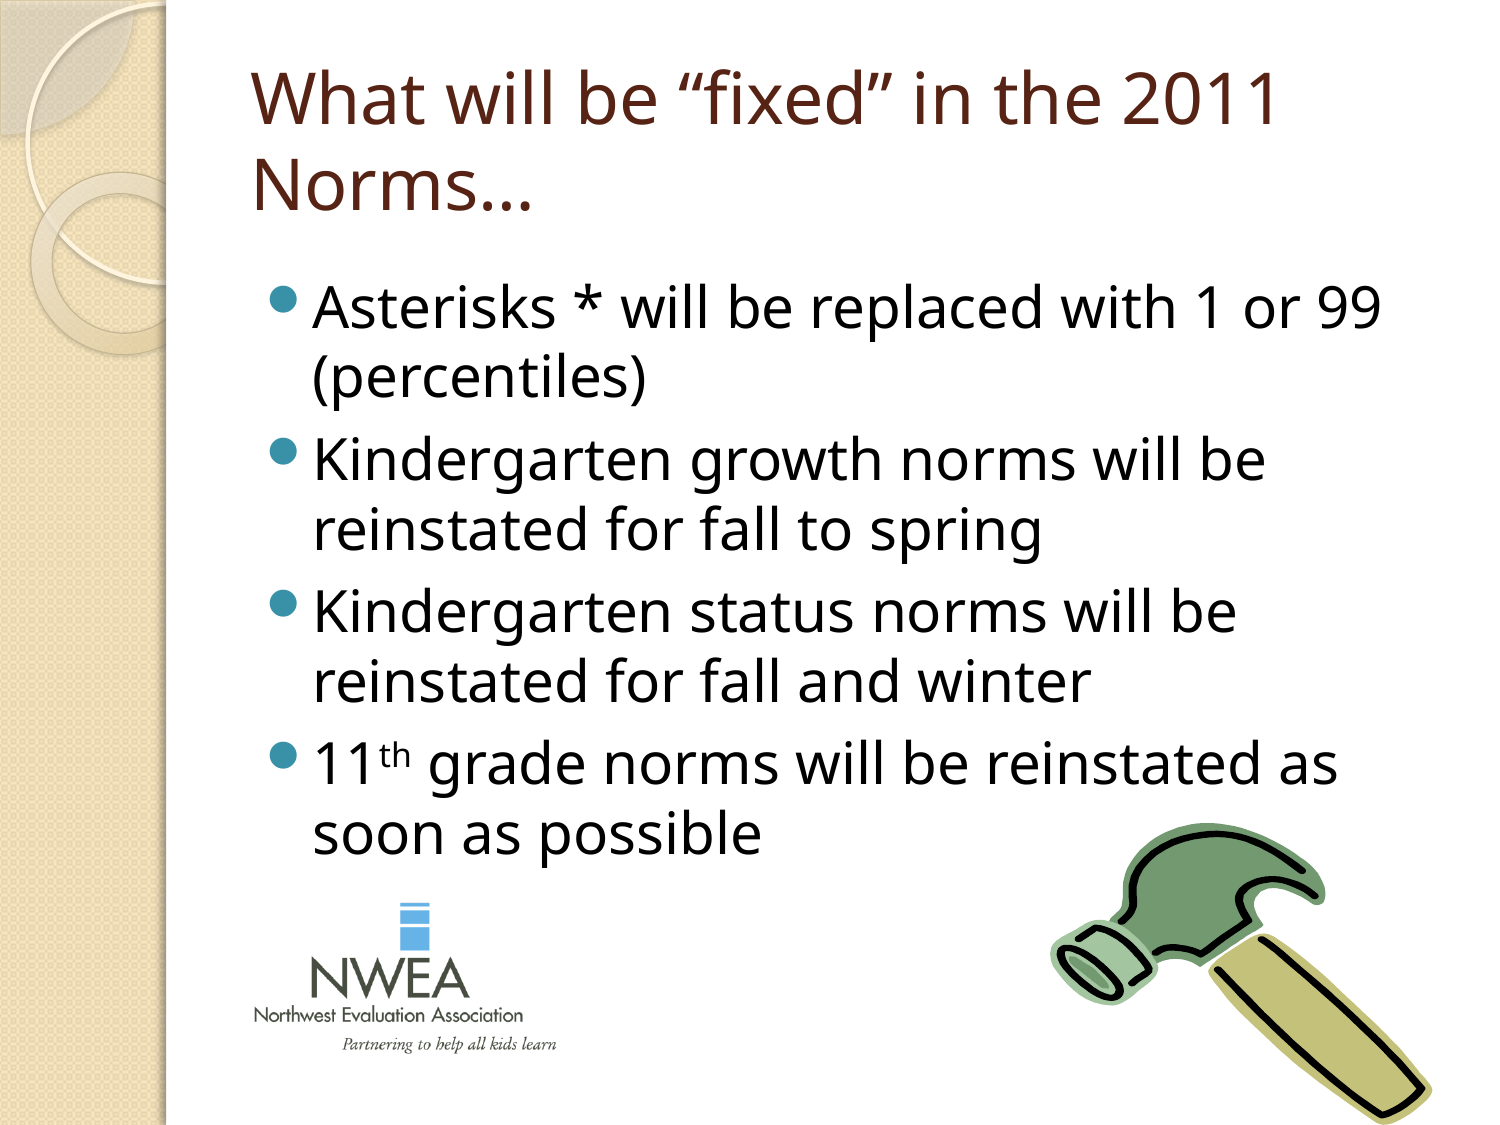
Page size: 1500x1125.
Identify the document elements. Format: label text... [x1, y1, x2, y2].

list Asterisks * will be replaced with 1 or 99 (percentiles) Kindergarten growth norms will be reinstated for fall to spring Kindergarten status norms will be reinstated for fall and winter 11th grade norms will be reinstated as soon as possible [237, 262, 1468, 1050]
picture [1049, 822, 1433, 1125]
title What will be “fixed” in the 2011 Norms… [235, 45, 1466, 233]
picture [224, 874, 585, 1082]
